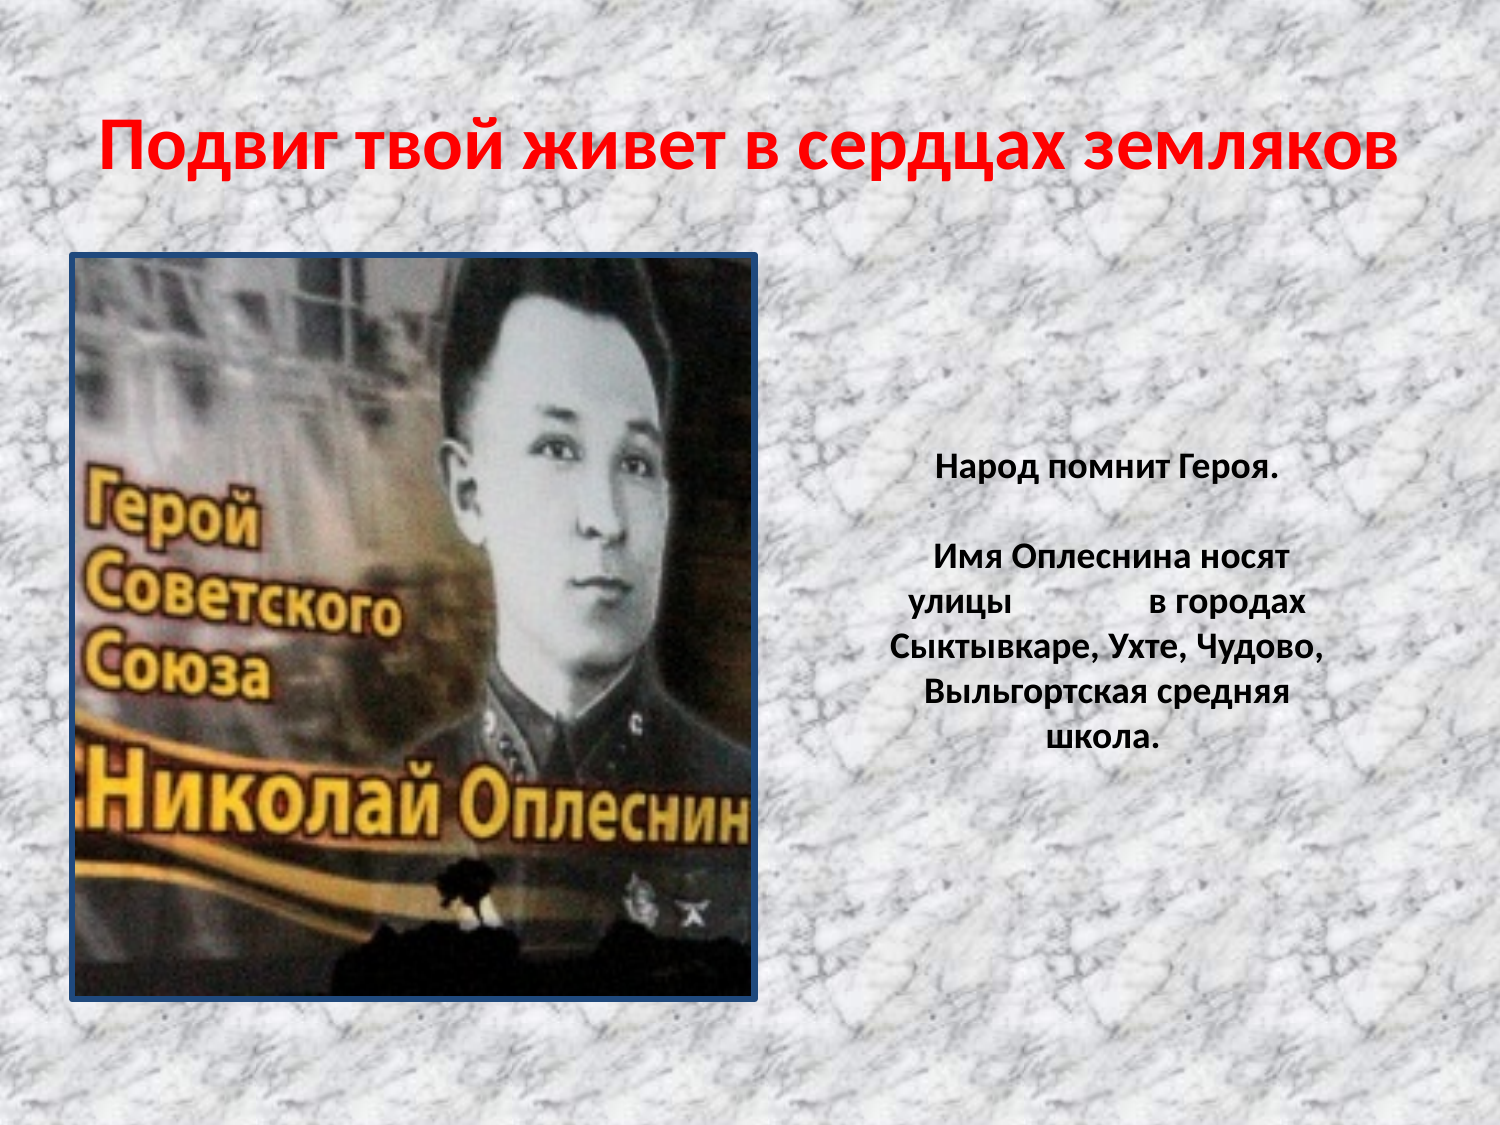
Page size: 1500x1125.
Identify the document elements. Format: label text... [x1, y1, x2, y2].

text_box Народ помнит Героя. Имя Оплеснина носят улицы в городах Сыктывкаре, Ухте, Чудово, Выльгортская средняя школа. [855, 433, 1360, 834]
title Подвиг твой живет в сердцах земляков [75, 45, 1425, 233]
picture [0, 0, 1500, 1125]
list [74, 257, 752, 997]
